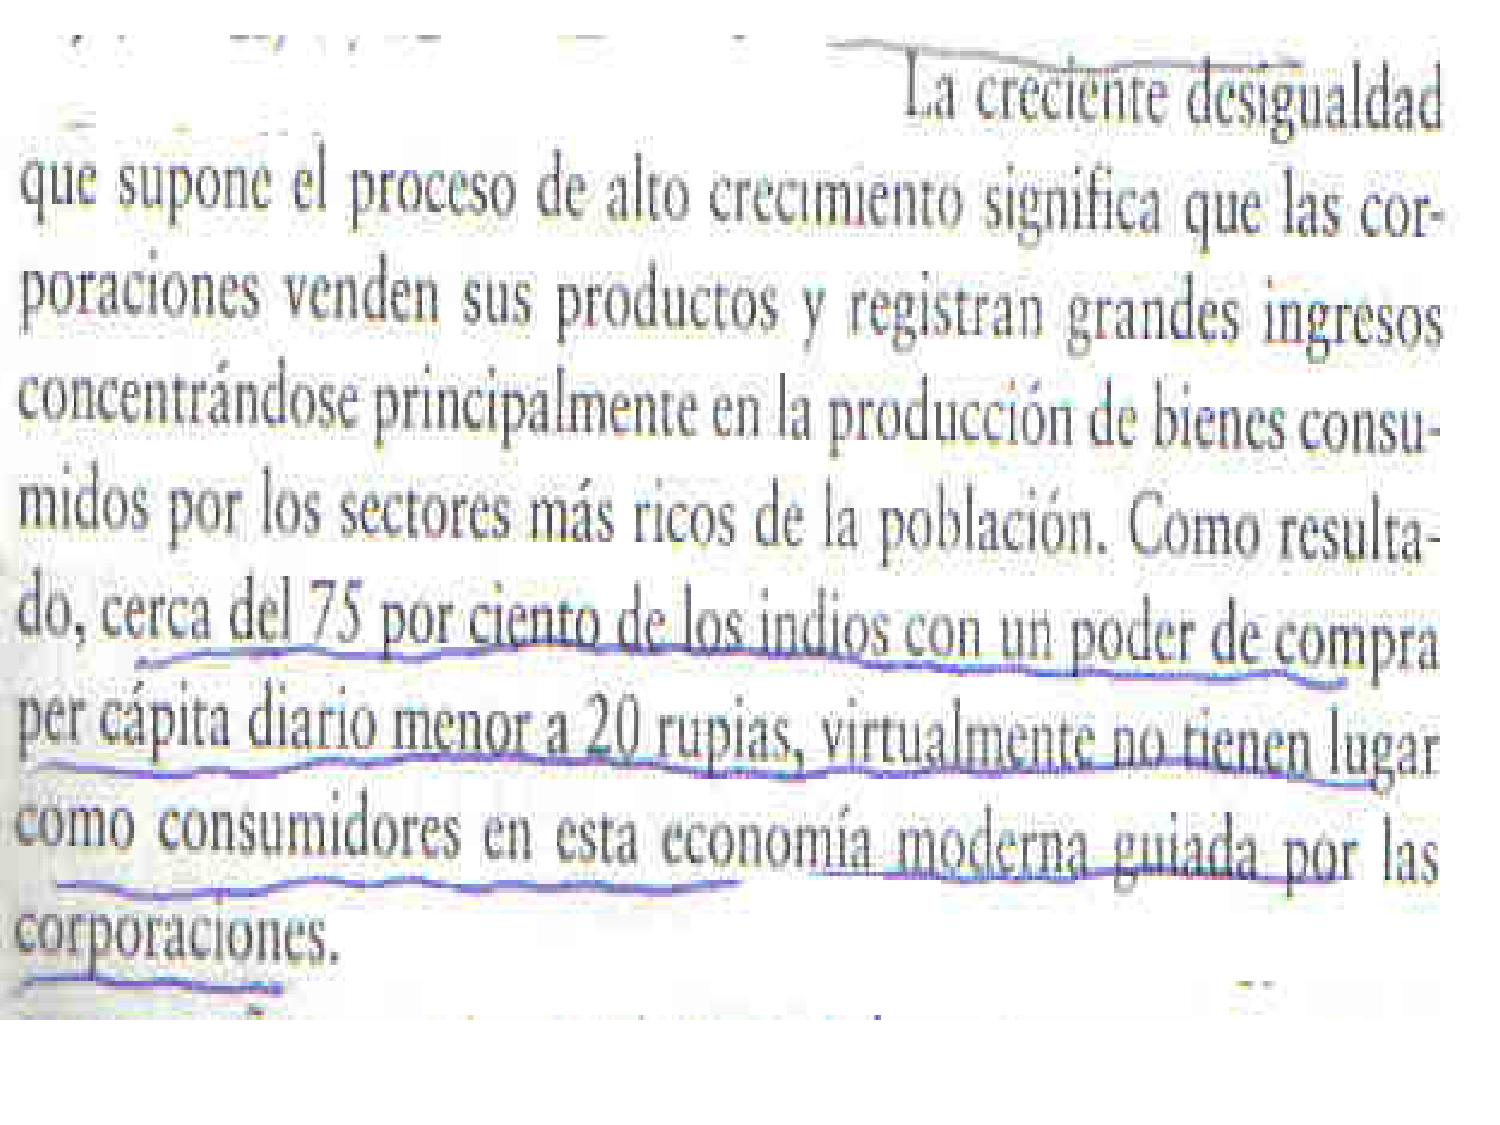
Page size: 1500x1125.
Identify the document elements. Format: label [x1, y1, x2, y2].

picture [0, 34, 1477, 1020]
